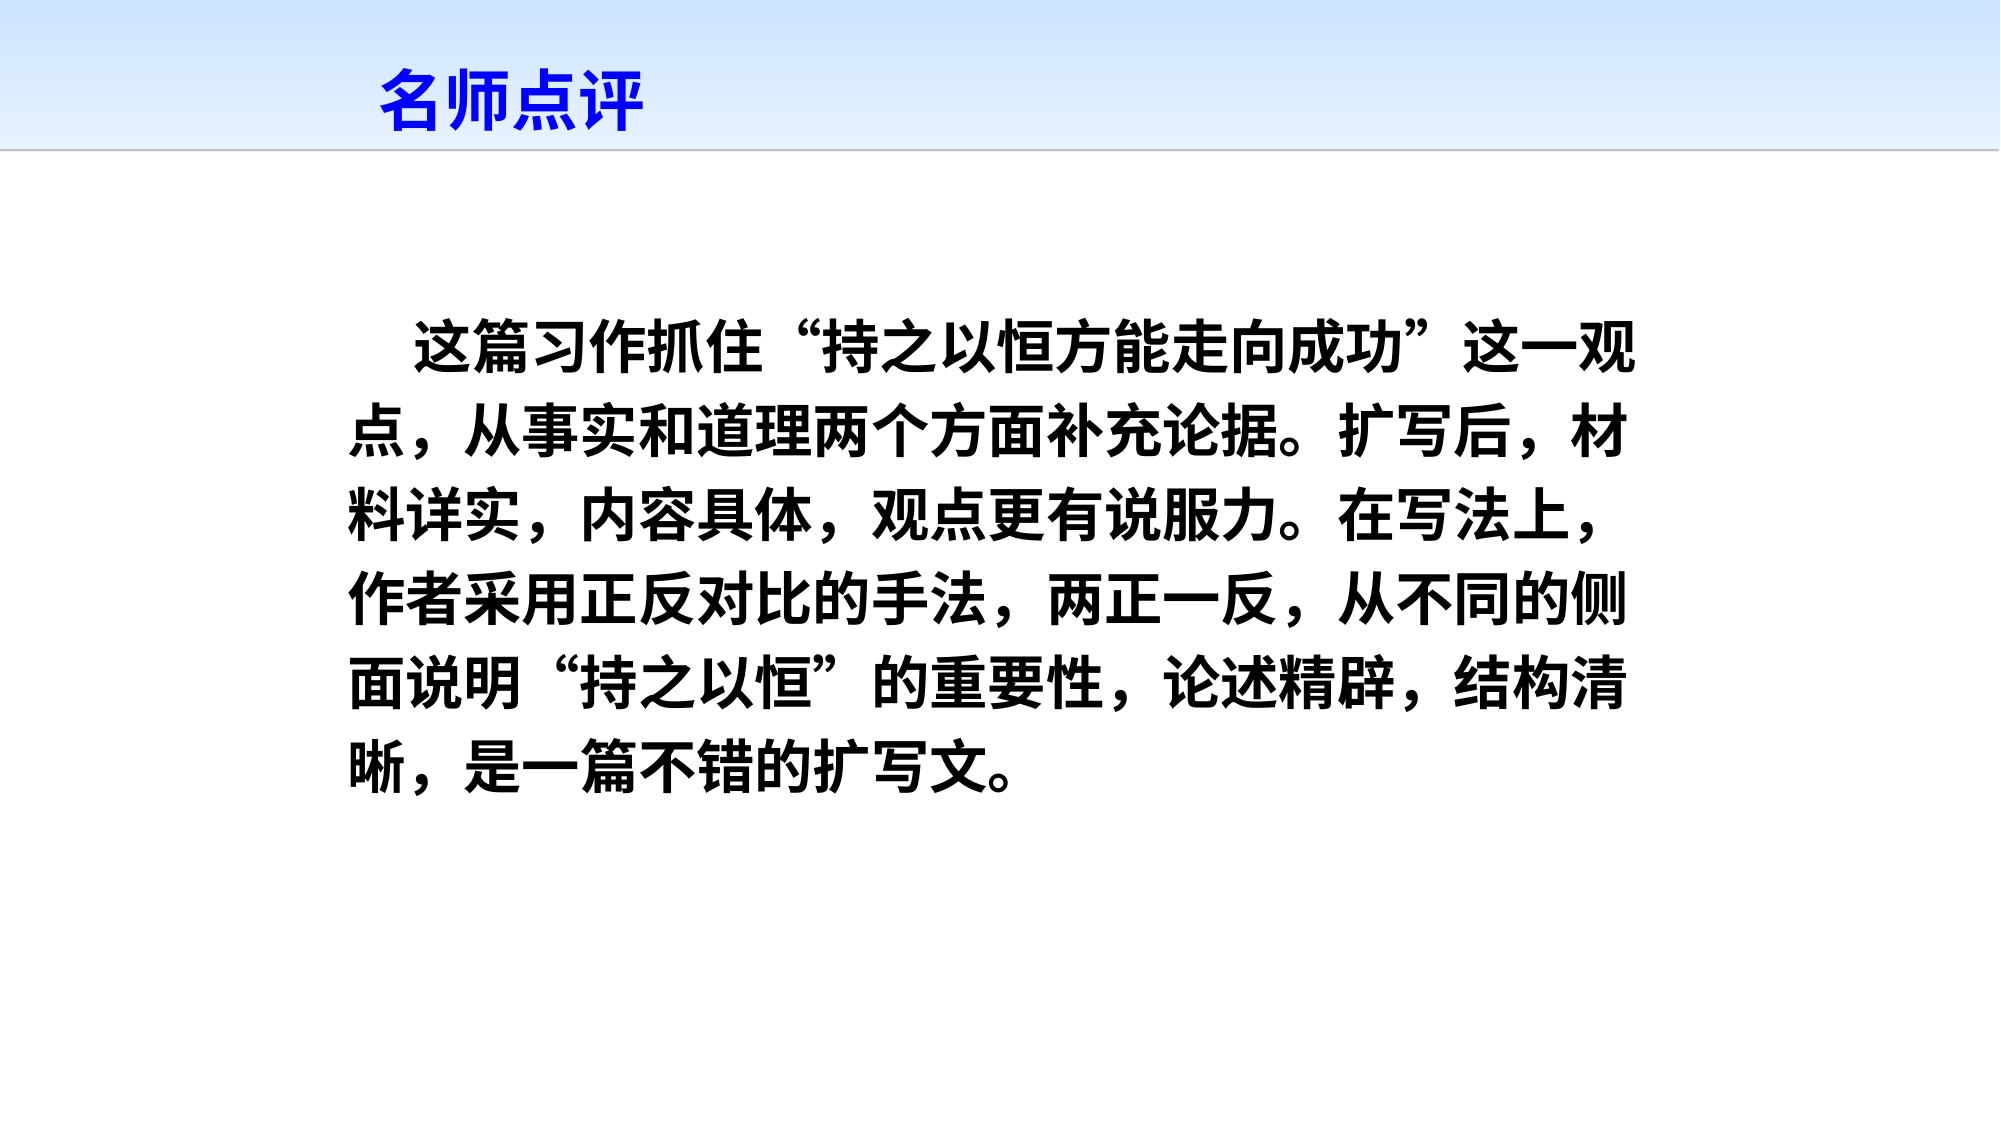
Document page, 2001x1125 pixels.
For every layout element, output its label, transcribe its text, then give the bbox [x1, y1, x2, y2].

text_box 这篇习作抓住“持之以恒方能走向成功”这一观点，从事实和道理两个方面补充论据。扩写后，材料详实，内容具体，观点更有说服力。在写法上，作者采用正反对比的手法，两正一反，从不同的侧面说明“持之以恒”的重要性，论述精辟，结构清晰，是一篇不错的扩写文。 [332, 288, 1668, 808]
text_box 名师点评 [363, 27, 661, 147]
